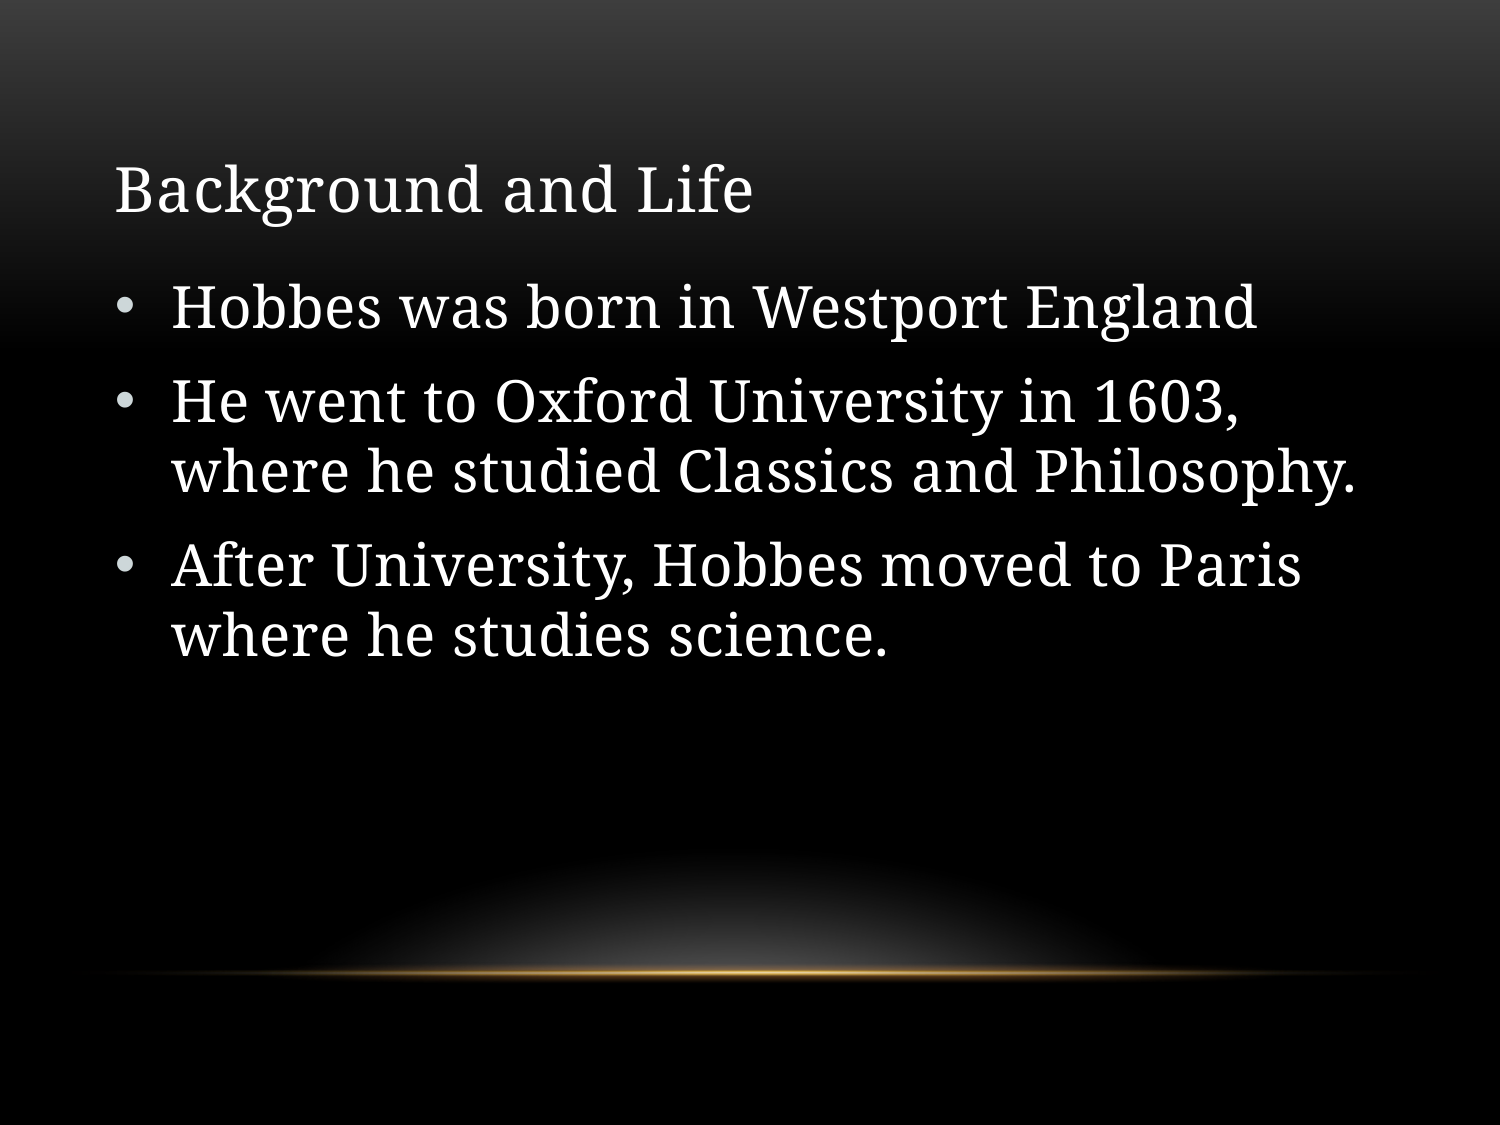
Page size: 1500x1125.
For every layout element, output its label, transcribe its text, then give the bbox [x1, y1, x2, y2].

title Background and Life [99, 45, 1400, 233]
list Hobbes was born in Westport England He went to Oxford University in 1603, where he studied Classics and Philosophy. After University, Hobbes moved to Paris where he studies science. [99, 262, 1400, 938]
picture [0, 0, 1500, 1125]
